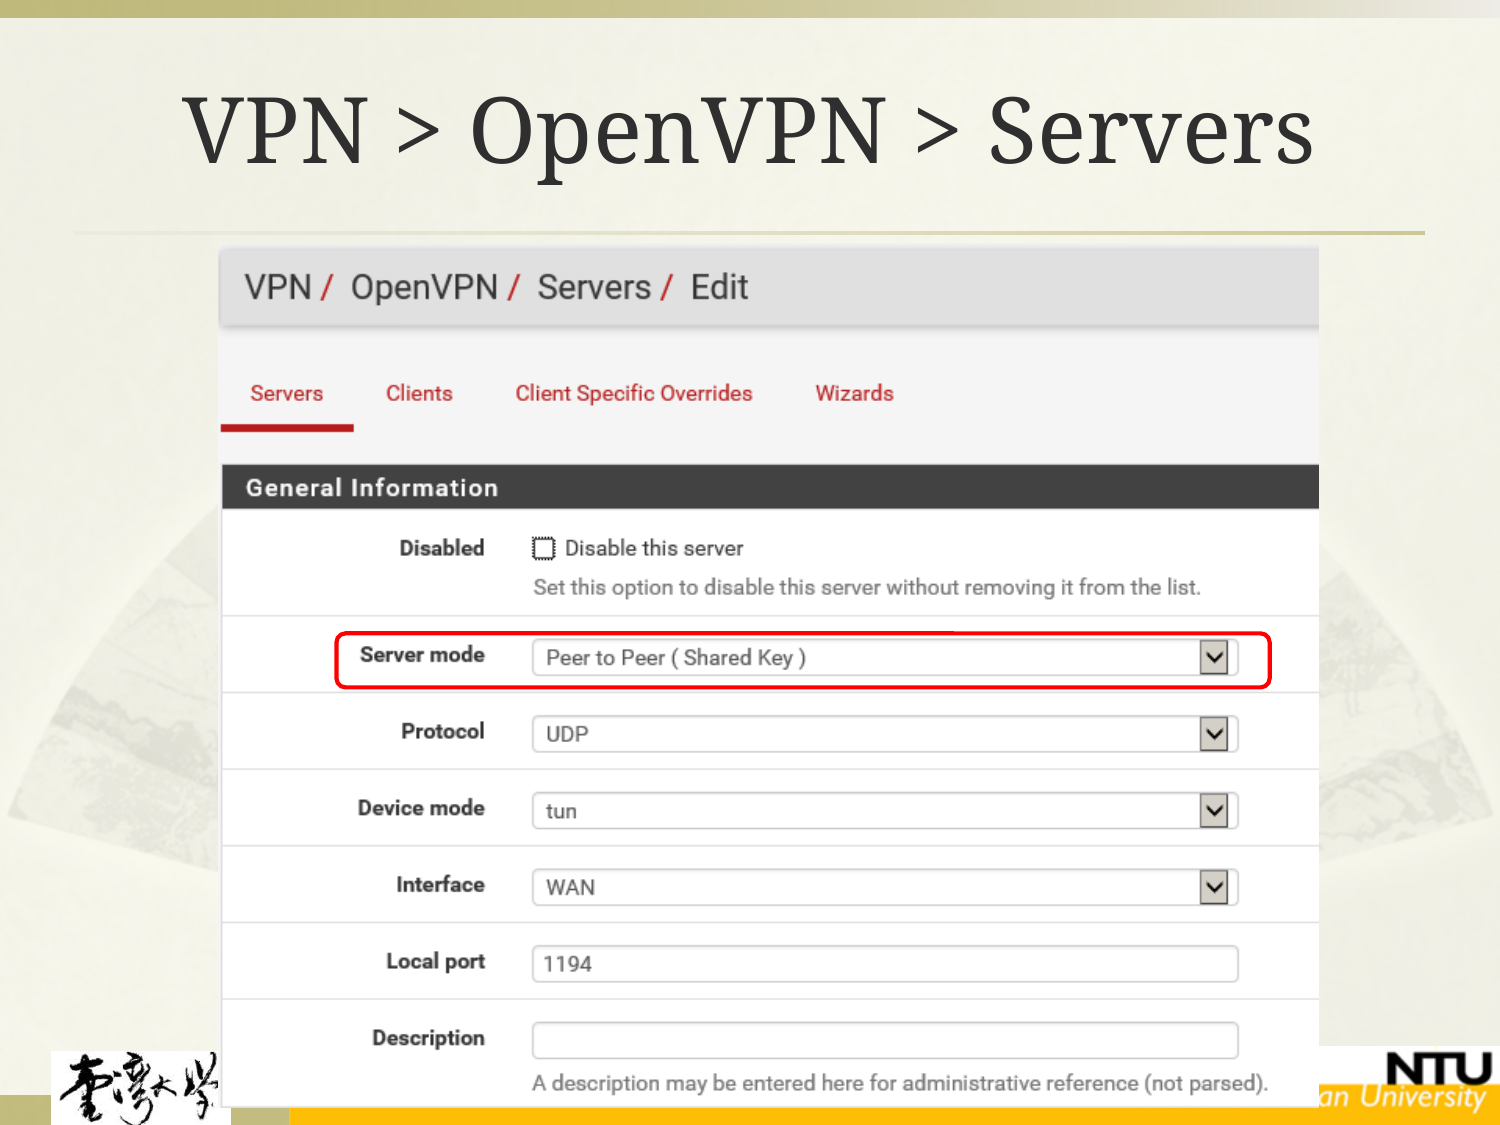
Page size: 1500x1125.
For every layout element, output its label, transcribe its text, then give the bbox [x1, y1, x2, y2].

picture [51, 243, 1500, 1125]
title VPN > OpenVPN > Servers [75, 45, 1425, 209]
